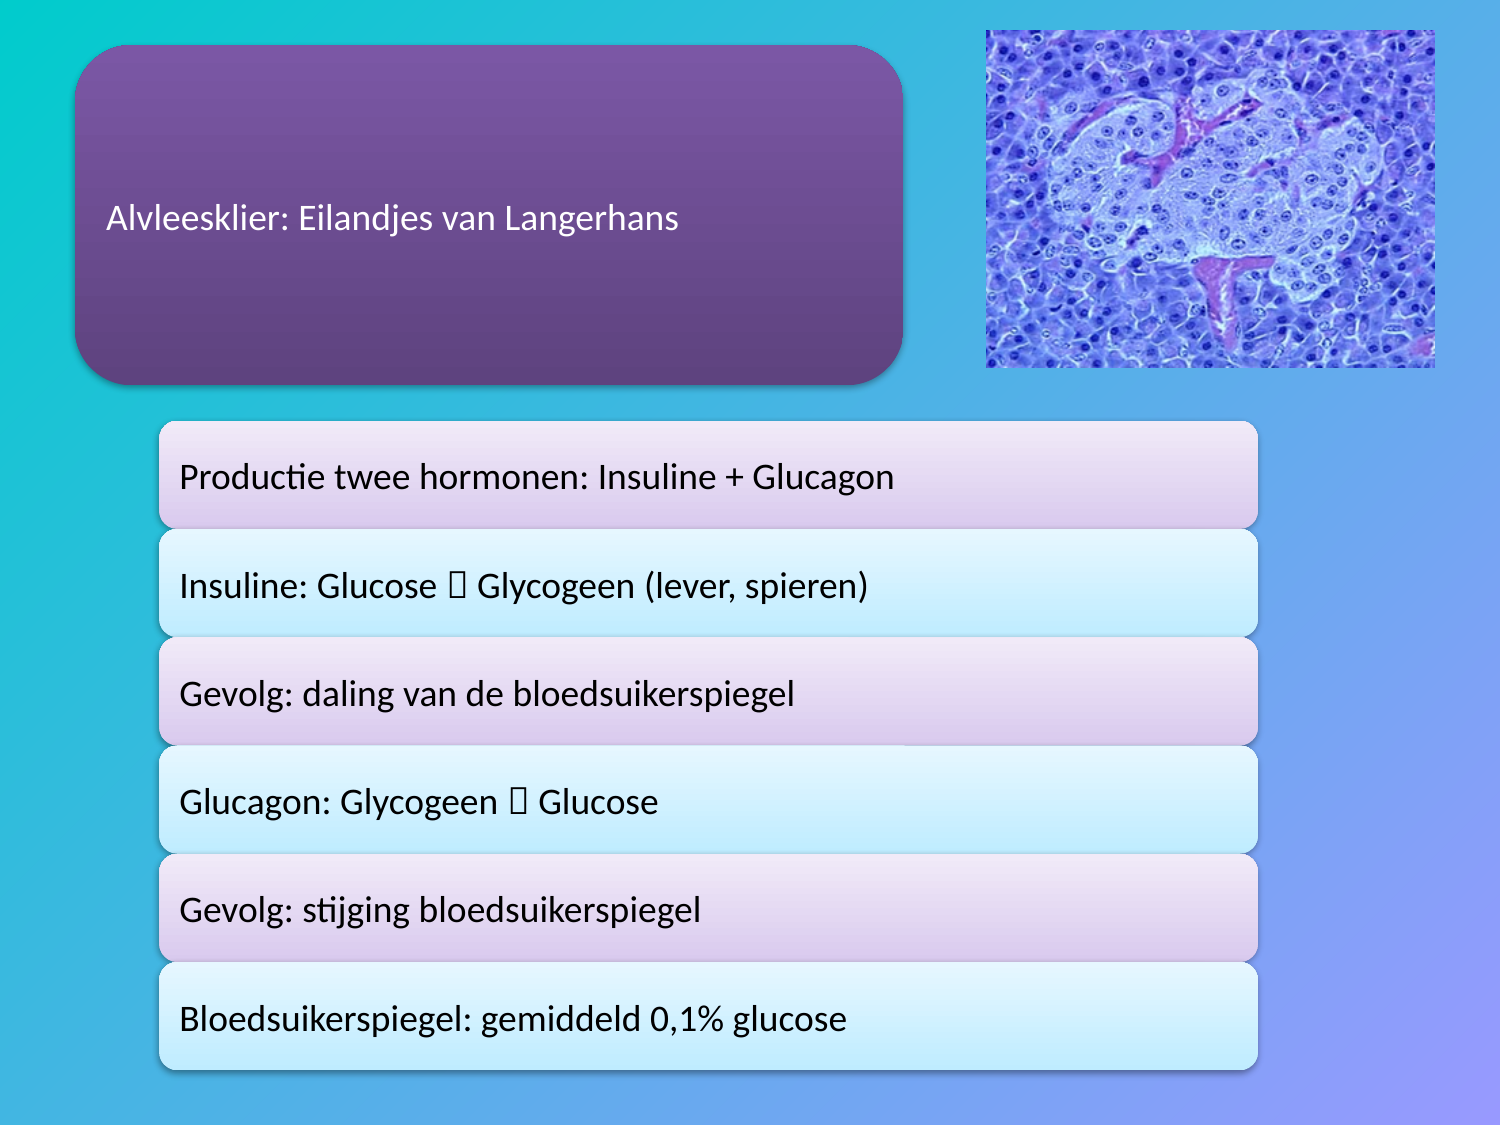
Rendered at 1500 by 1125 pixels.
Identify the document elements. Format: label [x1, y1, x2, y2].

picture [985, 30, 1435, 369]
text_box [74, 44, 904, 386]
list [159, 420, 1259, 1071]
